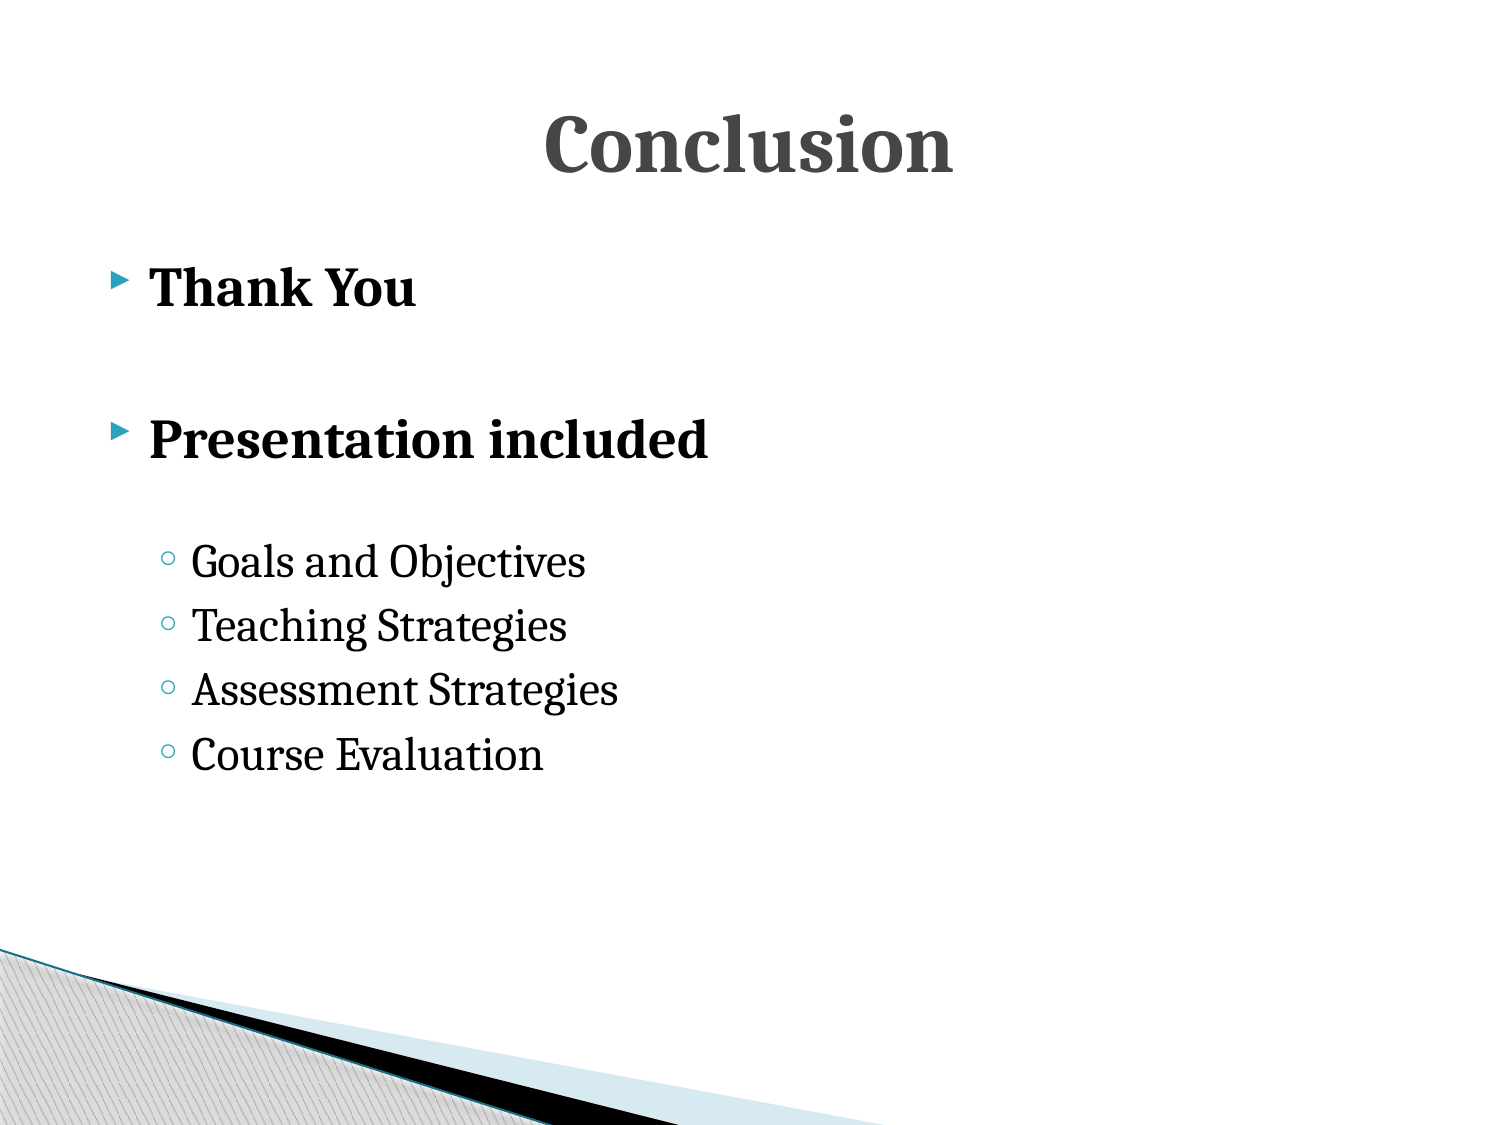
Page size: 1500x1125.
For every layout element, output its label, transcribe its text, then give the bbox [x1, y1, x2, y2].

list Thank You Presentation included Goals and Objectives Teaching Strategies Assessment Strategies Course Evaluation [75, 243, 1425, 986]
title Conclusion [75, 45, 1425, 233]
